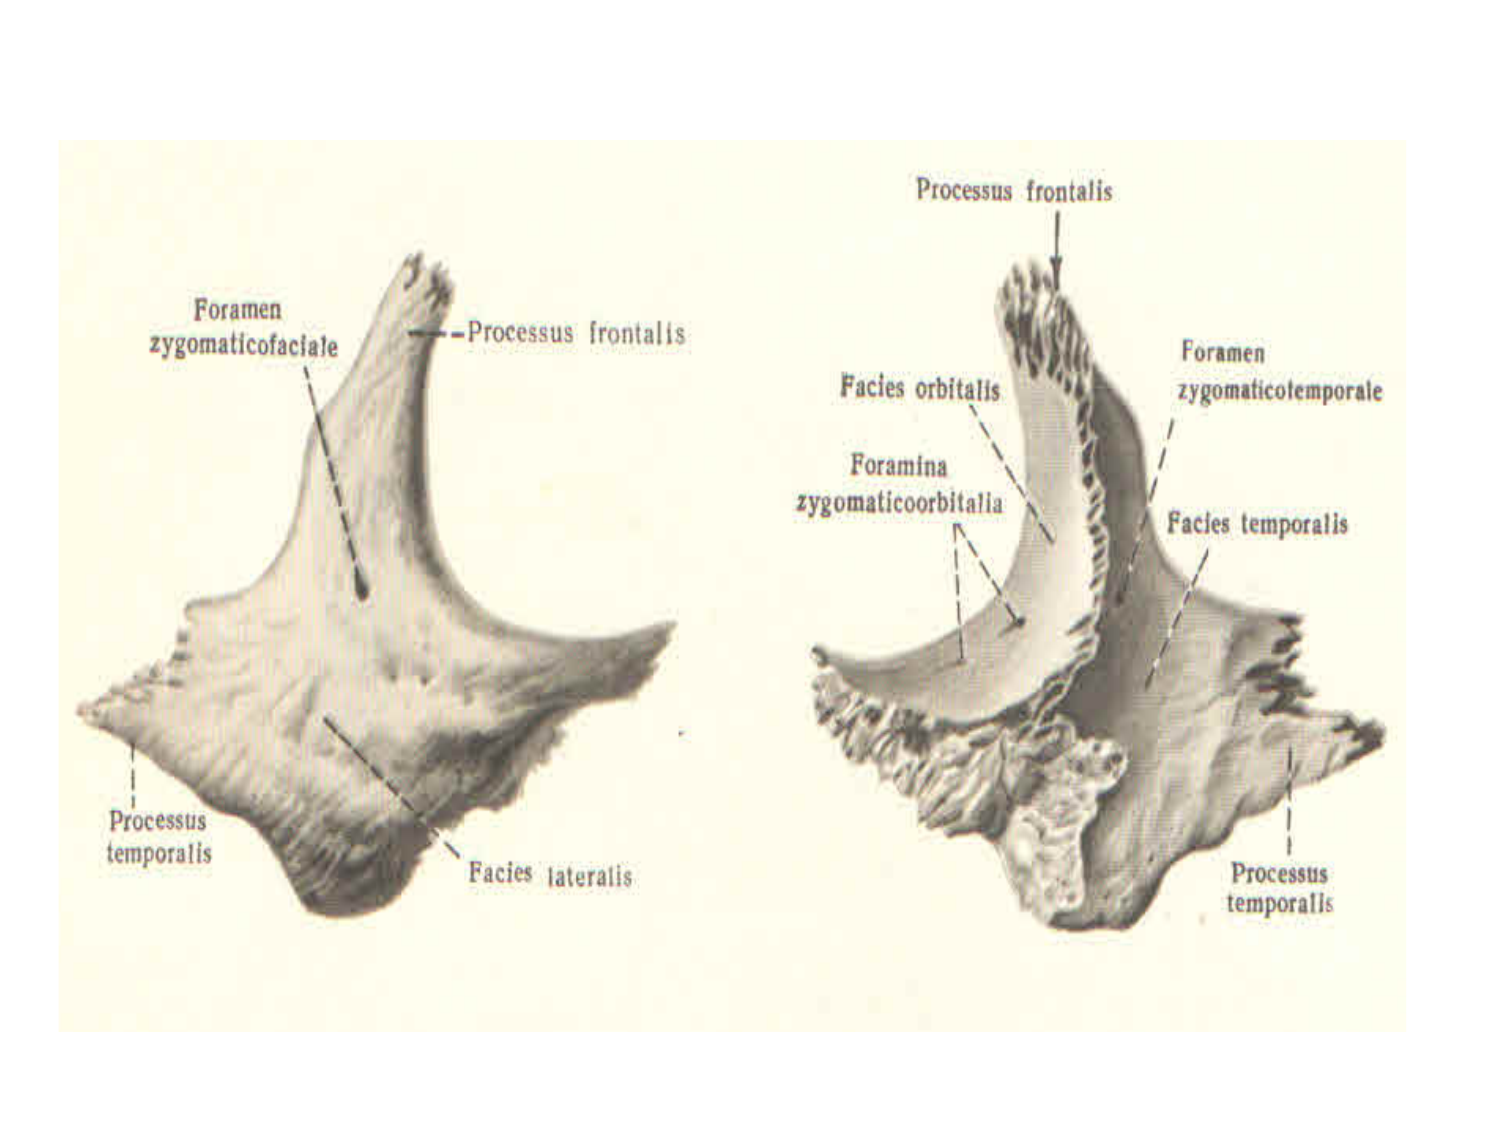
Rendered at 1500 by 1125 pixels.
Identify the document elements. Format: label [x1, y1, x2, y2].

picture [58, 140, 1407, 1032]
